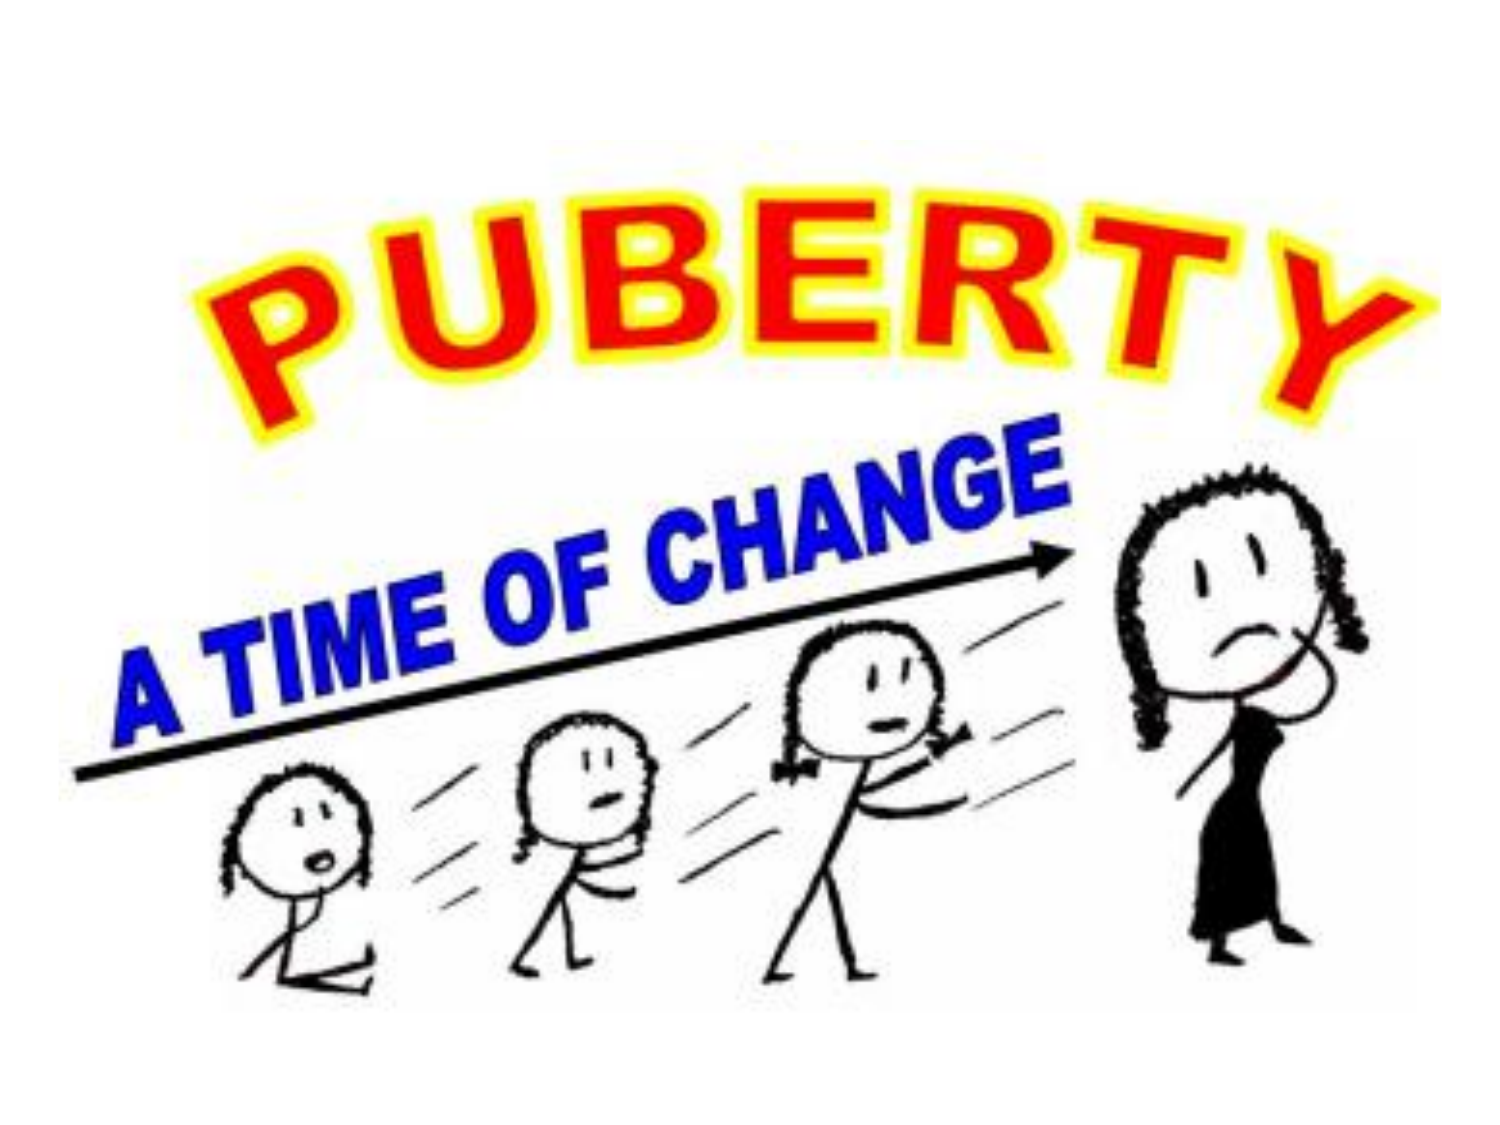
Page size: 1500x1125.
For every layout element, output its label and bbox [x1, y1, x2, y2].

picture [58, 140, 1442, 1032]
